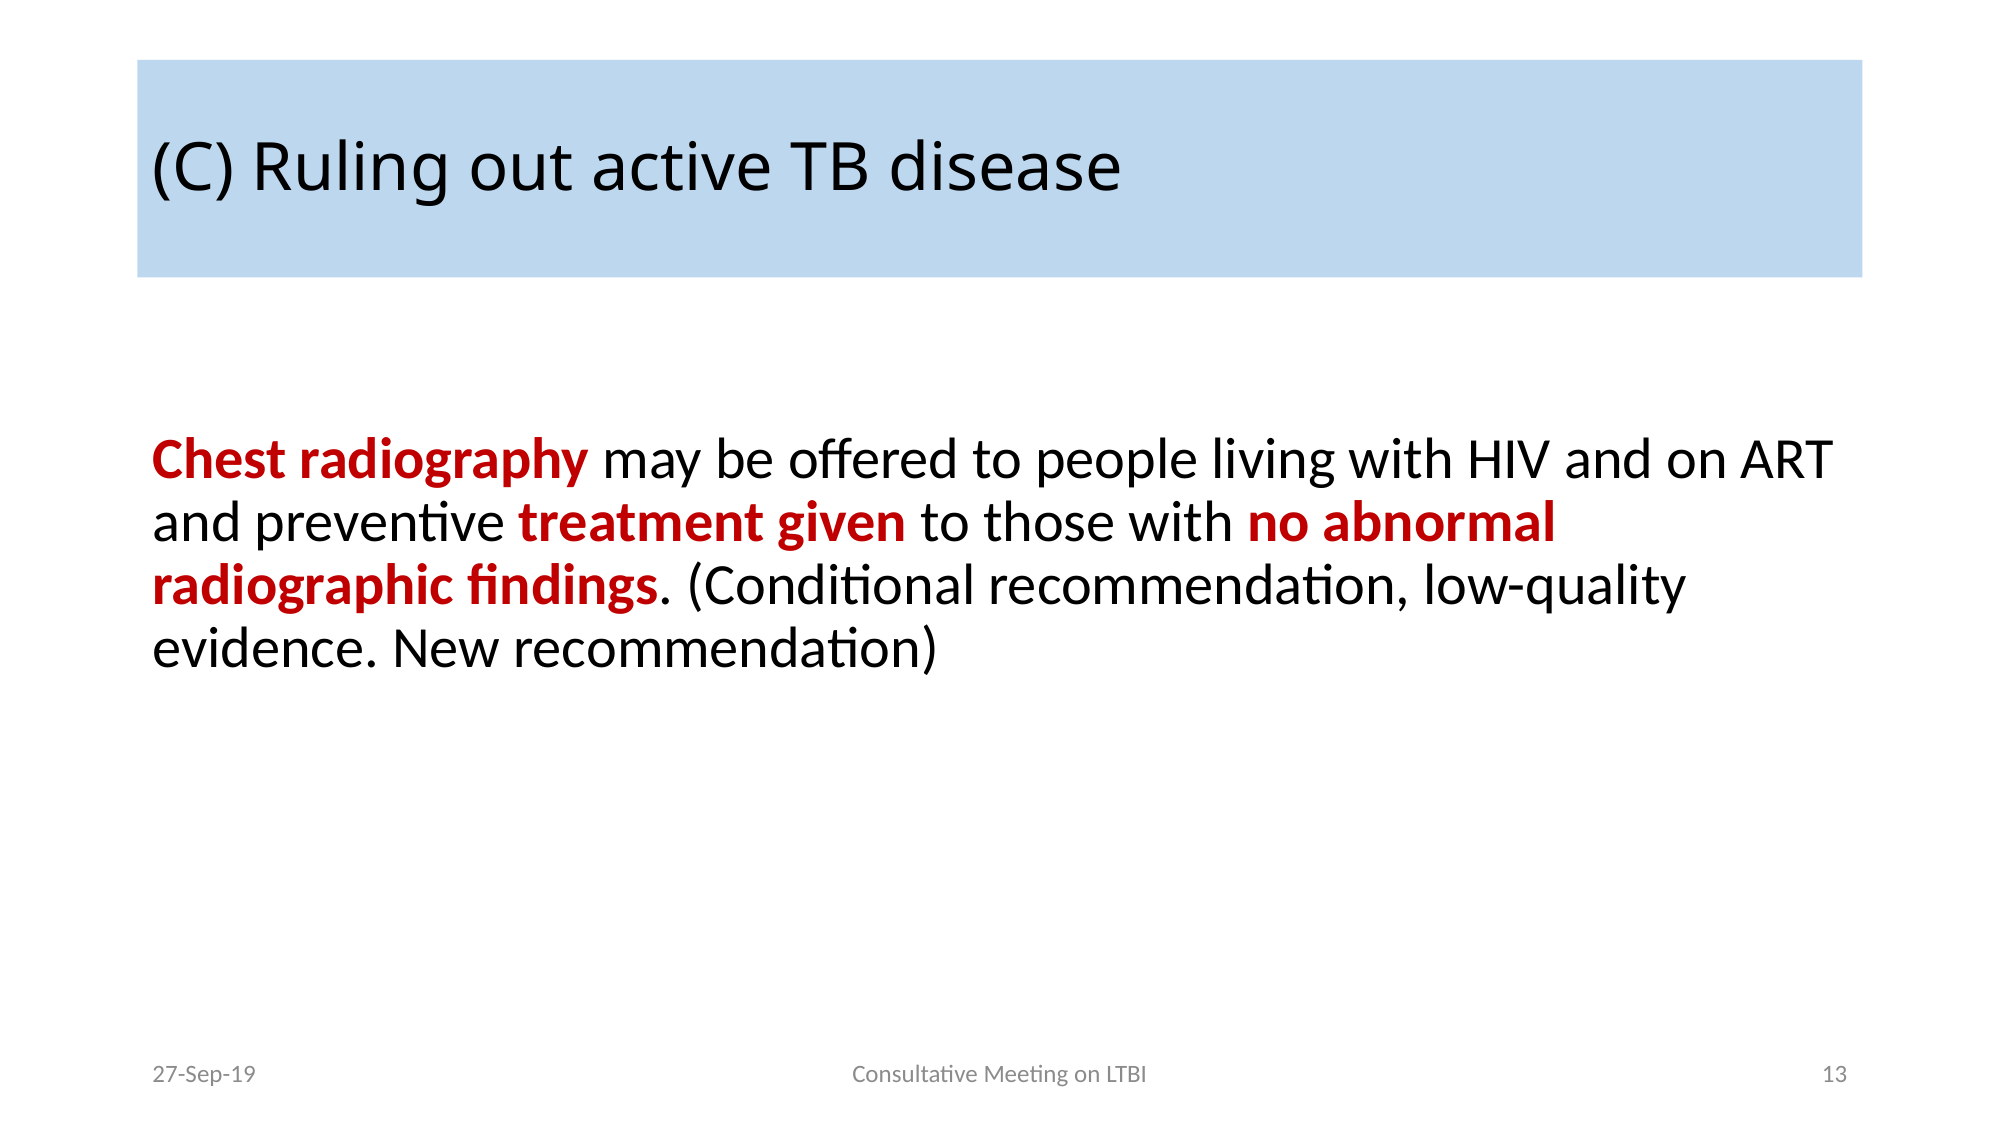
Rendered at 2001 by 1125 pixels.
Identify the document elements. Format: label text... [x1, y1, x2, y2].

footer Consultative Meeting on LTBI [662, 1042, 1338, 1103]
title (C) Ruling out active TB disease [137, 59, 1863, 278]
list Chest radiography may be offered to people living with HIV and on ART and preventive treatment given to those with no abnormal radiographic findings. (Conditional recommendation, low-quality evidence. New recommendation) [137, 420, 1863, 783]
slide_number 27-Sep-19 [137, 1042, 588, 1103]
slide_number 13 [1412, 1042, 1863, 1103]
